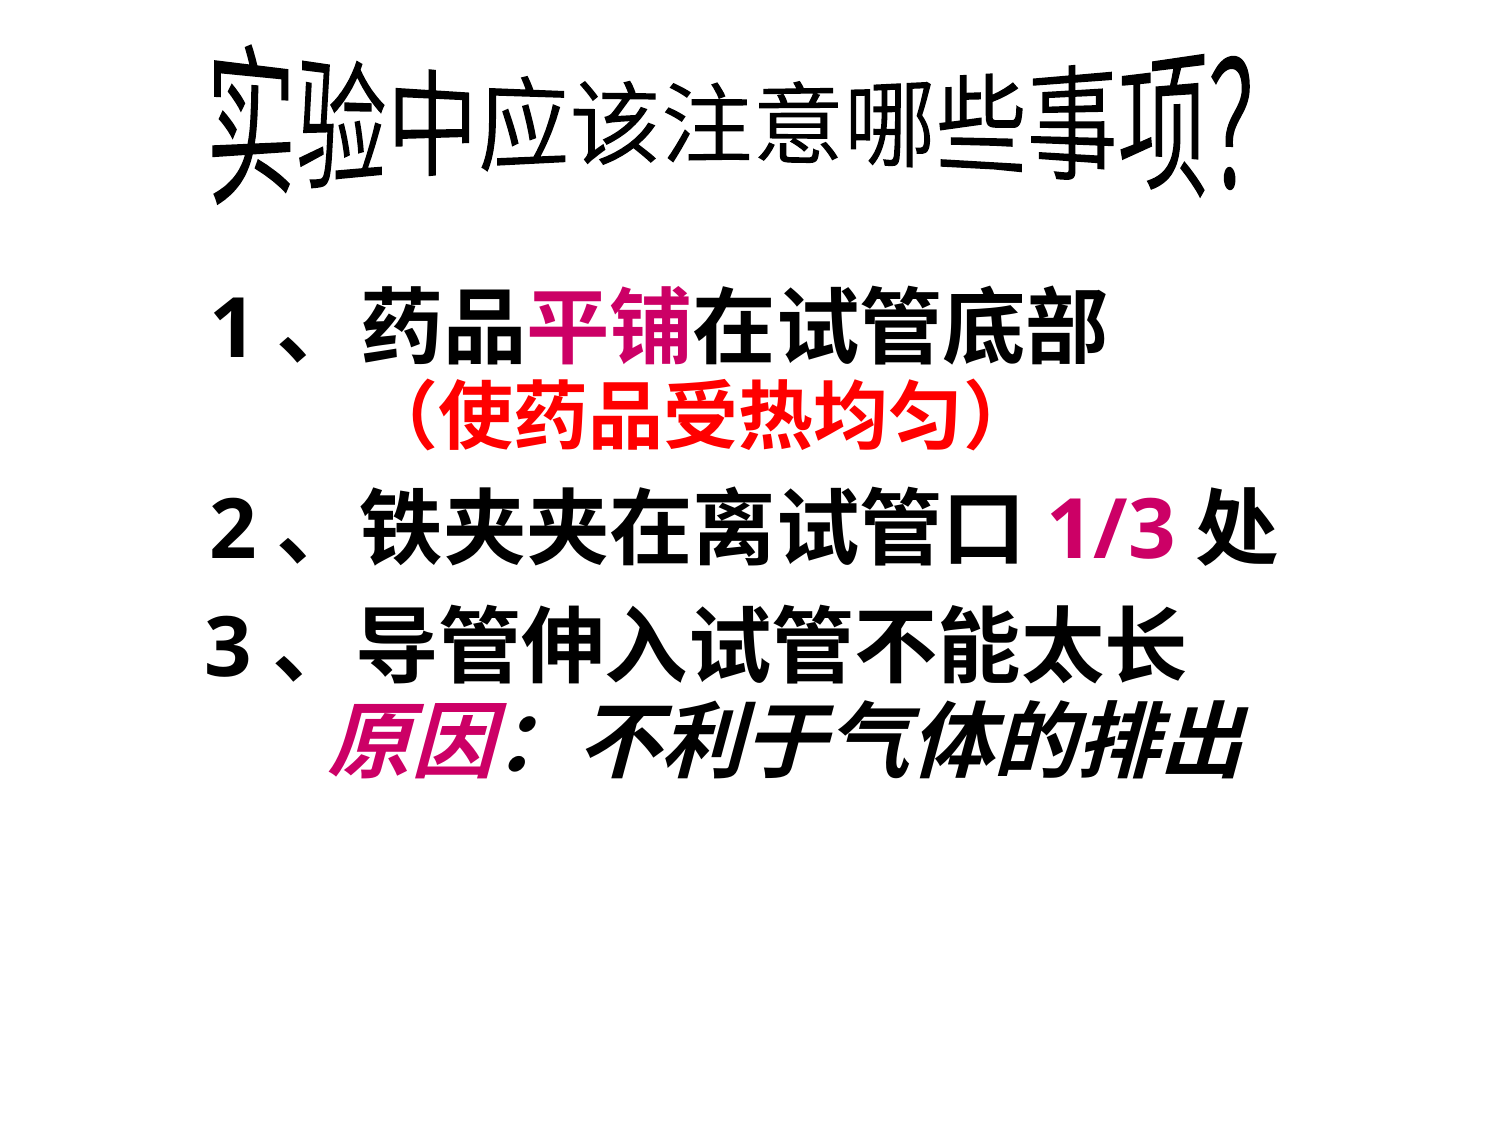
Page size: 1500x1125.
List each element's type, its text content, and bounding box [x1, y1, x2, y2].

text_box 3、导管伸入试管不能太长 [176, 586, 1203, 701]
text_box 原因：不利于气体的排出 [312, 680, 1413, 796]
text_box 1、药品平铺在试管底部 [194, 267, 1124, 382]
text_box （使药品受热均匀） [348, 361, 1054, 467]
text_box 2、铁夹夹在离试管口1/3处 [194, 467, 1295, 583]
